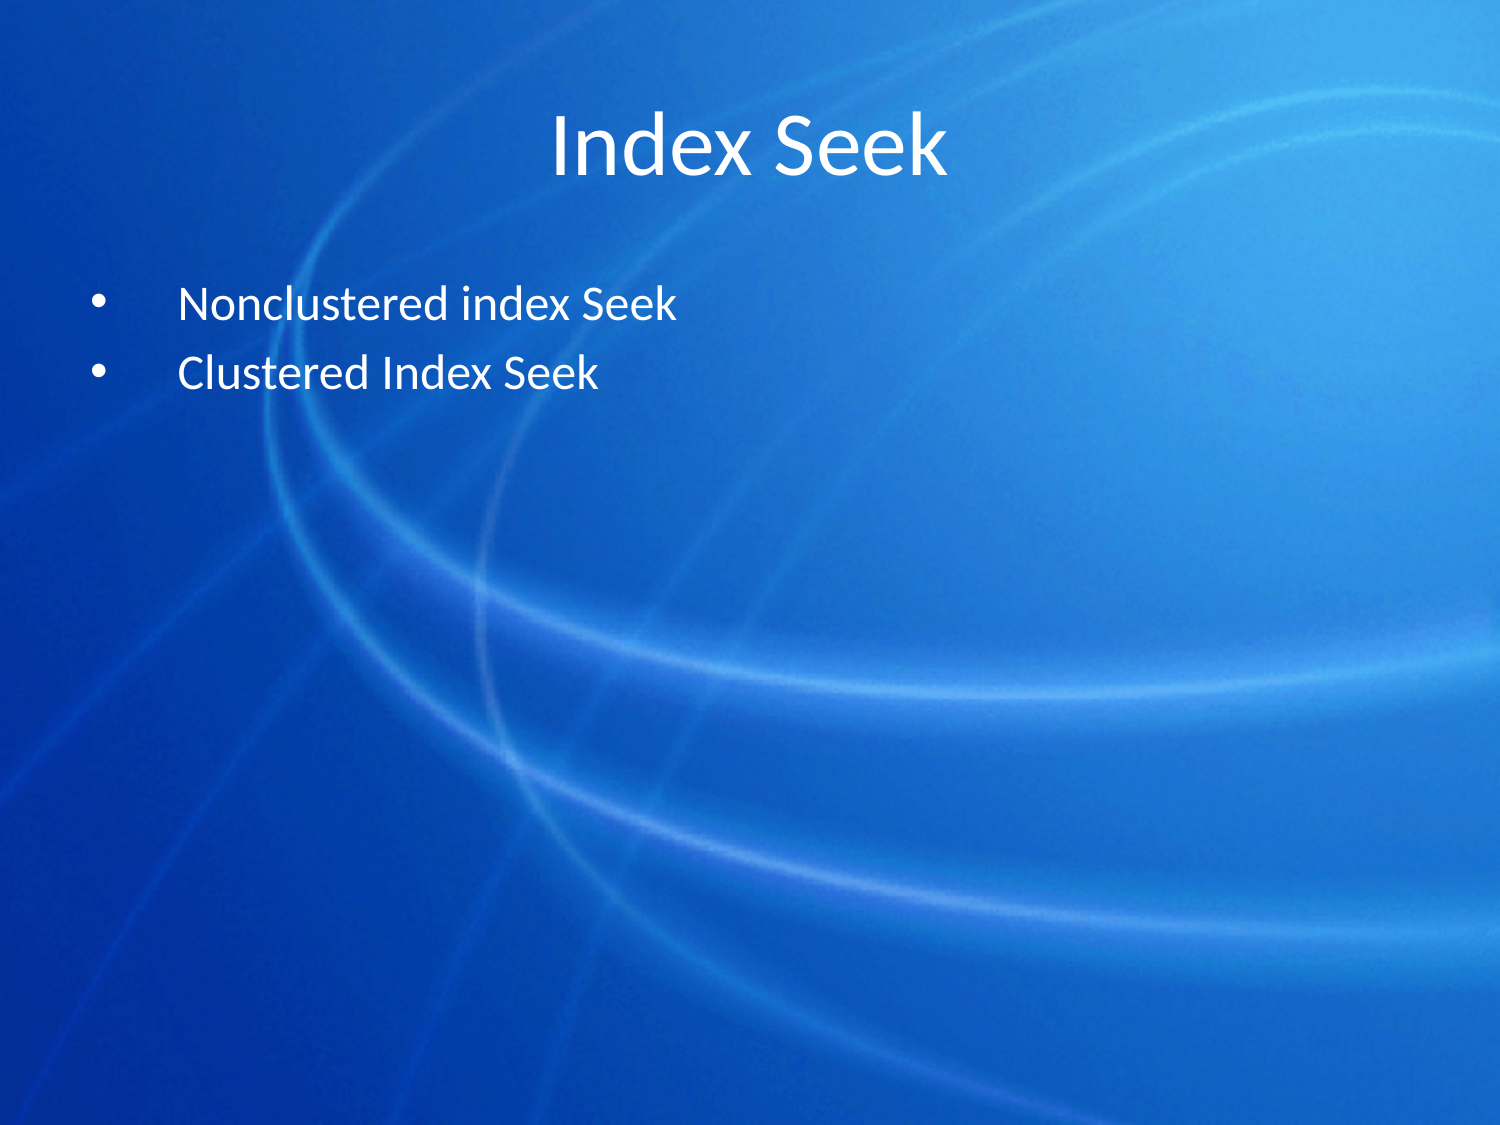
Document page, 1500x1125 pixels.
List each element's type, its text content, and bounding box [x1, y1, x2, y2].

title Index Seek [75, 45, 1425, 233]
picture [0, 0, 1500, 1125]
list Nonclustered index Seek Clustered Index Seek [75, 262, 1425, 1005]
